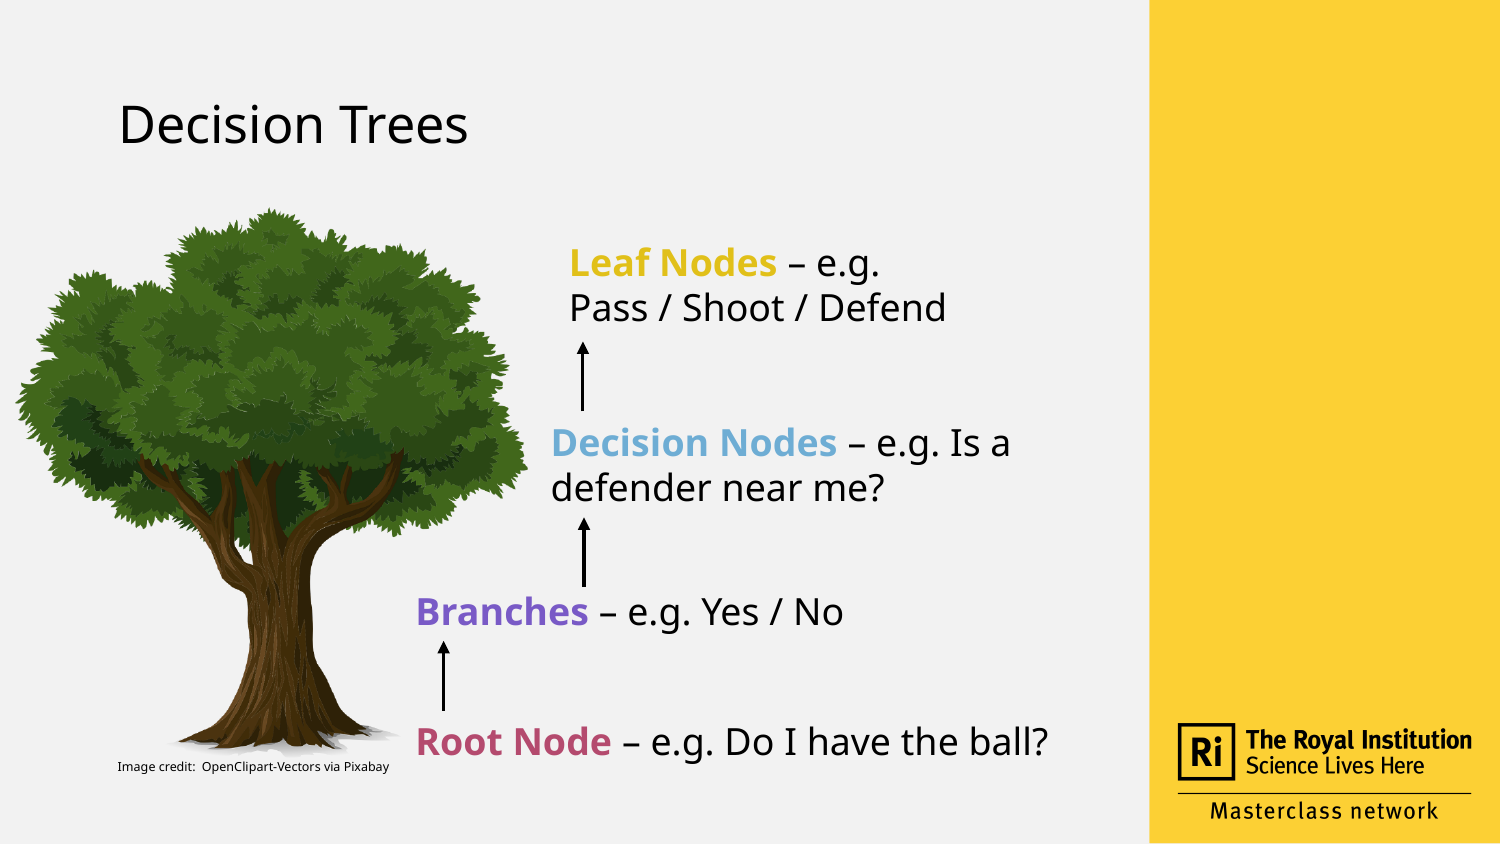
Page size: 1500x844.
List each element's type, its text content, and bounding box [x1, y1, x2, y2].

text_box Decision Nodes – e.g. Is a defender near me? [535, 411, 1034, 517]
text_box Root Node – e.g. Do I have the ball? [401, 710, 1169, 771]
title Decision Trees [103, 44, 1397, 208]
picture [15, 207, 528, 762]
text_box Leaf Nodes – e.g. Pass / Shoot / Defend [554, 231, 1006, 337]
text_box Image credit: OpenClipart-Vectors via Pixabay [75, 762, 401, 780]
text_box Branches – e.g. Yes / No [528, 580, 1169, 641]
picture [1149, 702, 1500, 844]
